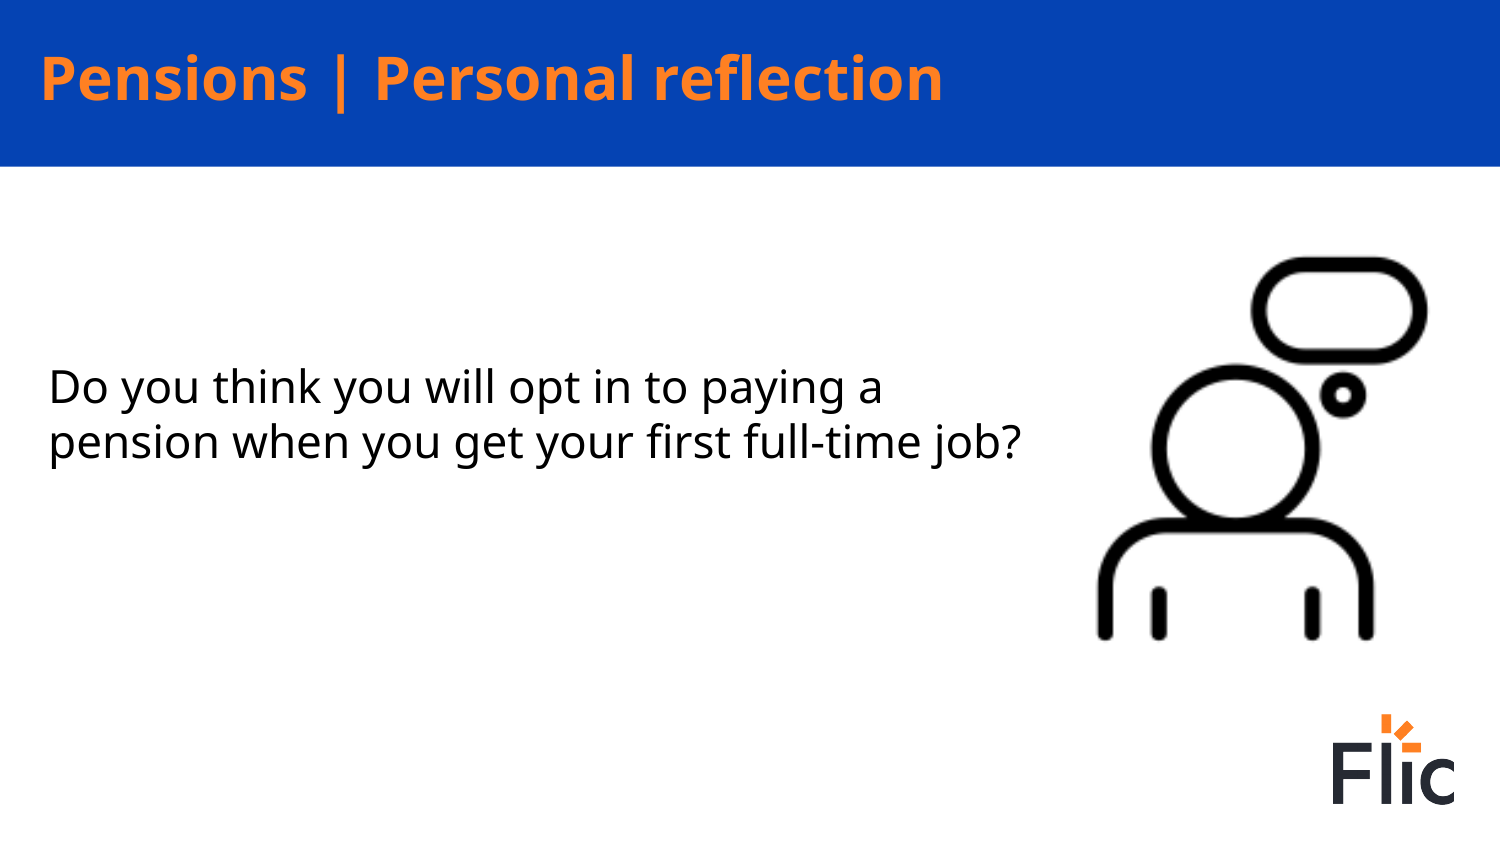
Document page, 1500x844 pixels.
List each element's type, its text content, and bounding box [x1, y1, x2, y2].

picture [1038, 203, 1483, 671]
text_box Pensions | Personal reflection [24, 24, 1142, 128]
picture [1333, 714, 1454, 805]
text_box Do you think you will opt in to paying a pension when you get your first full-time job? [33, 287, 1033, 623]
